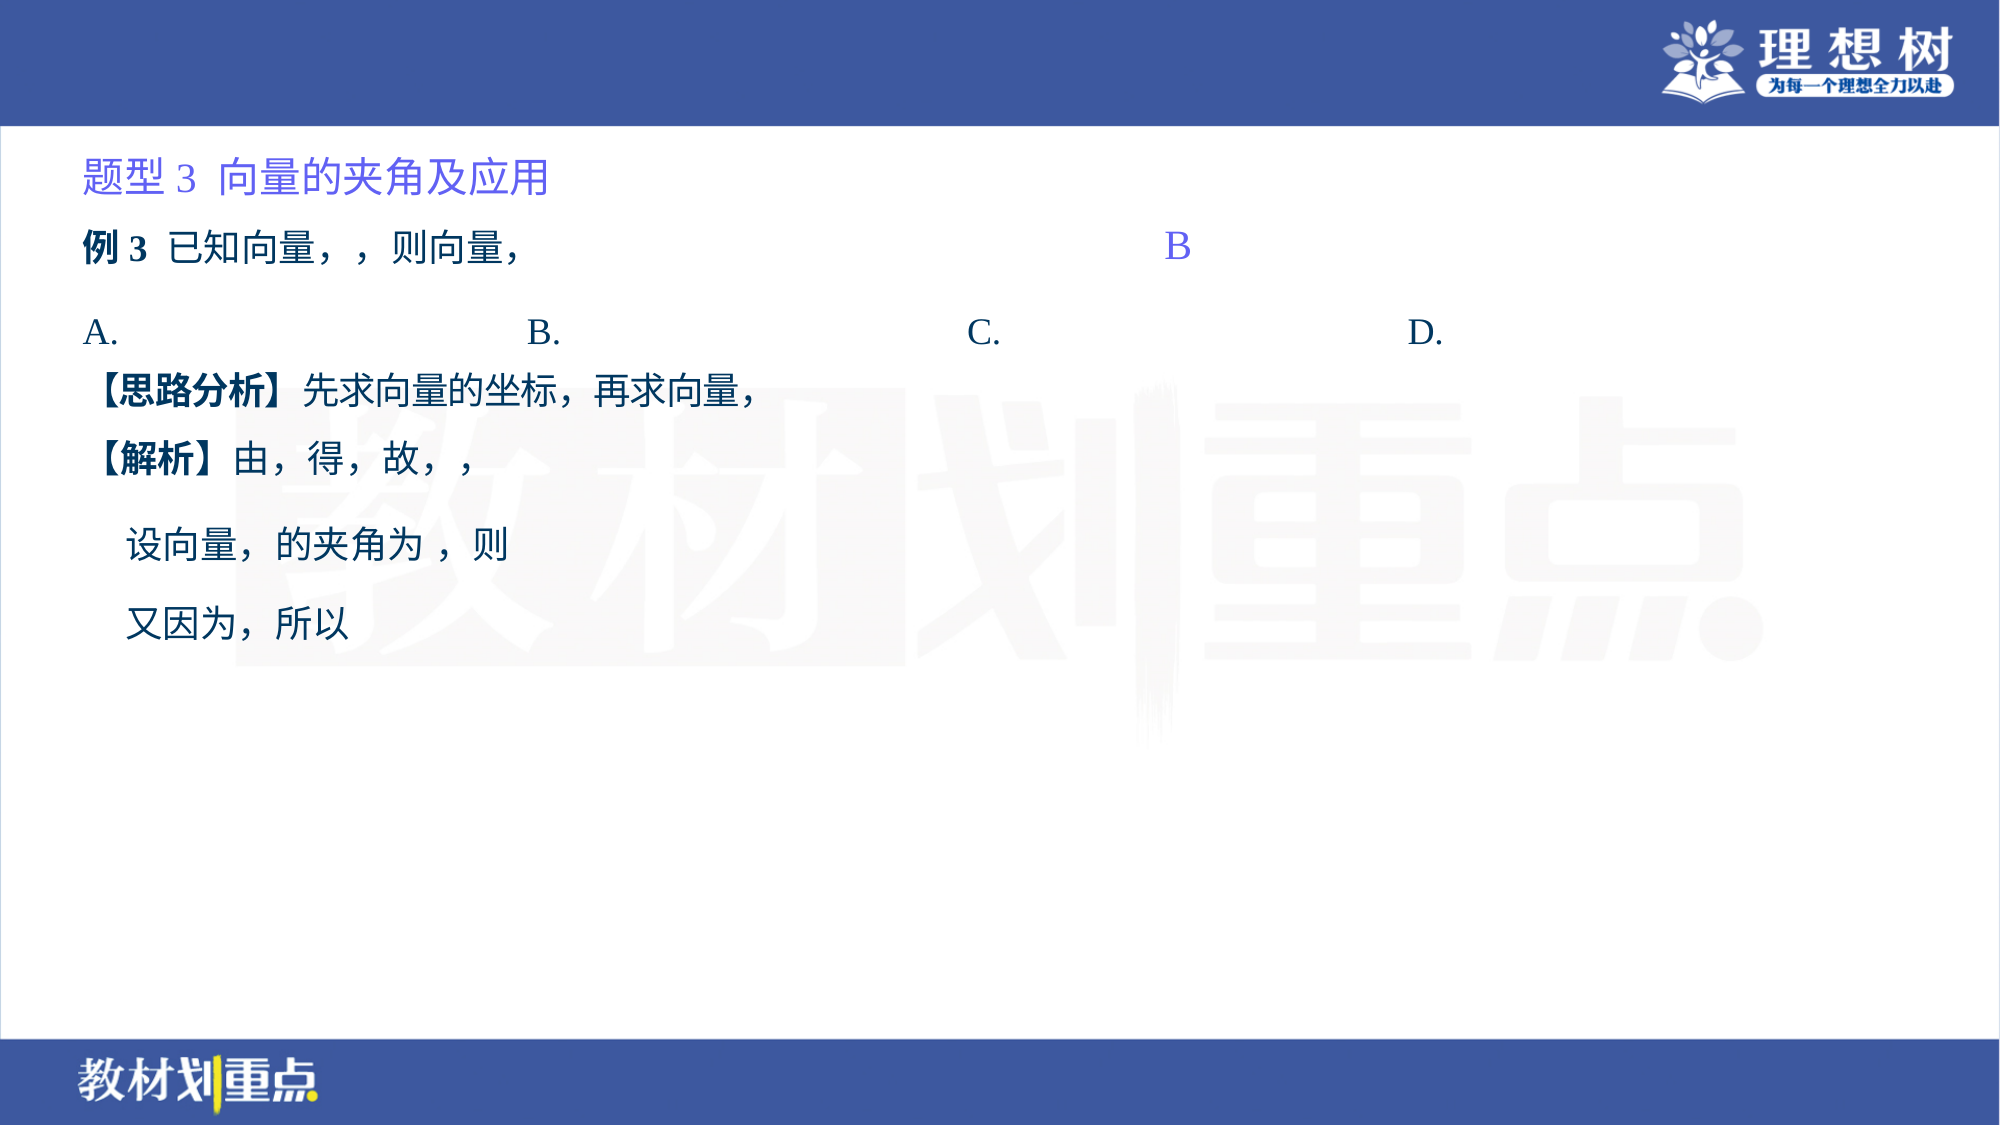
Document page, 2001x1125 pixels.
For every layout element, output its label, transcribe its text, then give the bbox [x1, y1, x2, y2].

text_box 题型3 向量的夹角及应用 [82, 129, 1817, 264]
picture [0, 0, 2000, 1125]
text_box B [1149, 215, 1208, 266]
